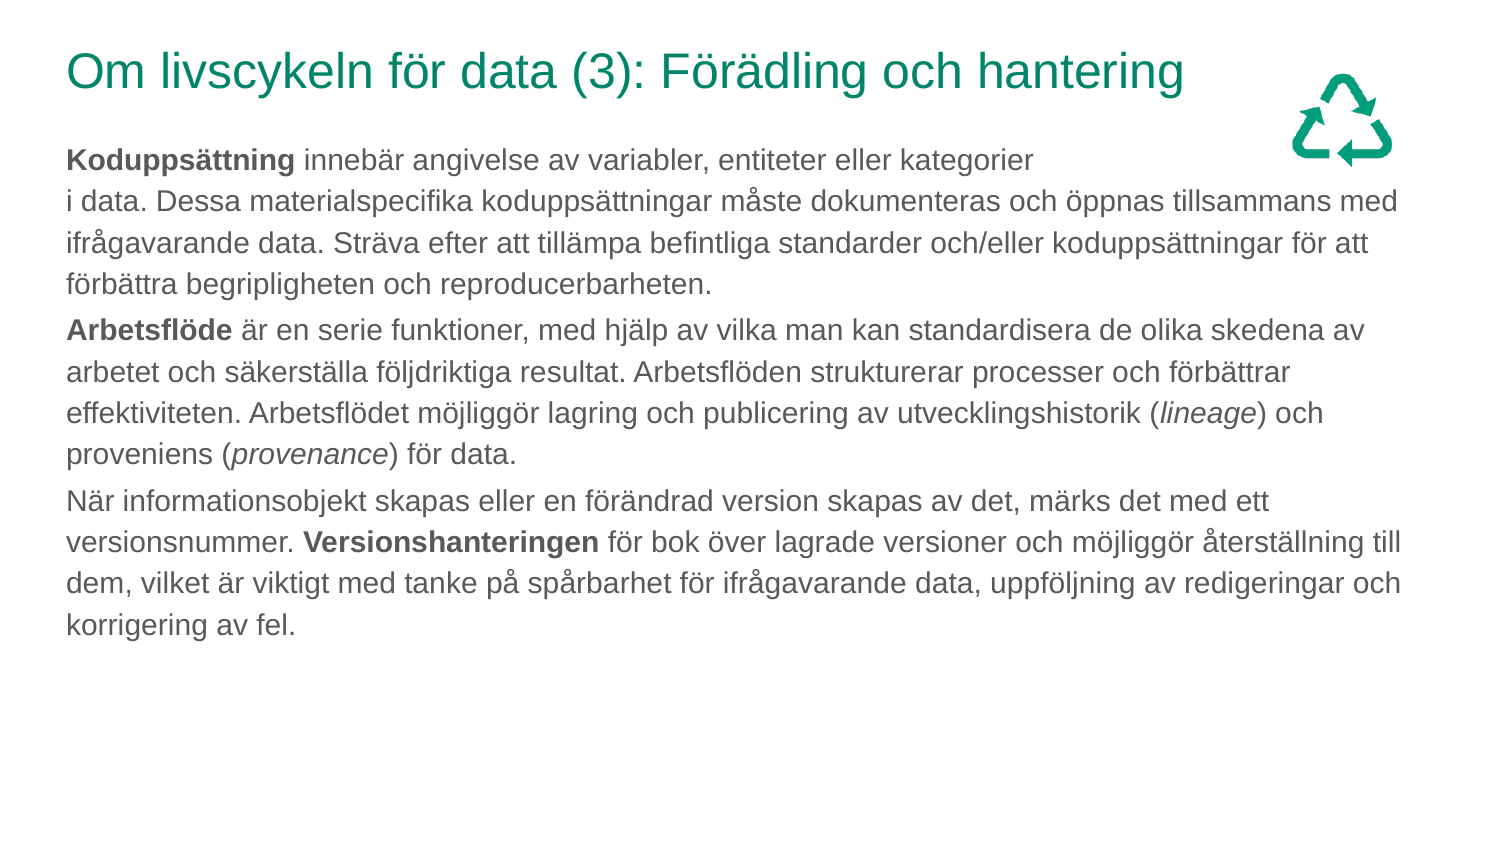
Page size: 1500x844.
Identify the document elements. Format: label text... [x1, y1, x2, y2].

list Koduppsättning innebär angivelse av variabler, entiteter eller kategorier i data. Dessa materialspecifika koduppsättningar måste dokumenteras och öppnas tillsammans med ifrågavarande data. Sträva efter att tillämpa befintliga standarder och/eller koduppsättningar för att förbättra begripligheten och reproducerbarheten. Arbetsflöde är en serie funktioner, med hjälp av vilka man kan standardisera de olika skedena av arbetet och säkerställa följdriktiga resultat. Arbetsflöden strukturerar processer och förbättrar effektiviteten. Arbetsflödet möjliggör lagring och publicering av utvecklingshistorik (lineage) och proveniens (provenance) för data. När informationsobjekt skapas eller en förändrad version skapas av det, märks det med ett versionsnummer. Versionshanteringen för bok över lagrade versioner och möjliggör återställning till dem, vilket är viktigt med tanke på spårbarhet för ifrågavarande data, uppföljning av redigeringar och korrigering av fel. [51, 120, 1449, 681]
title Om livscykeln för data (3): Förädling och hantering [51, 23, 1449, 117]
picture [1283, 65, 1401, 175]
